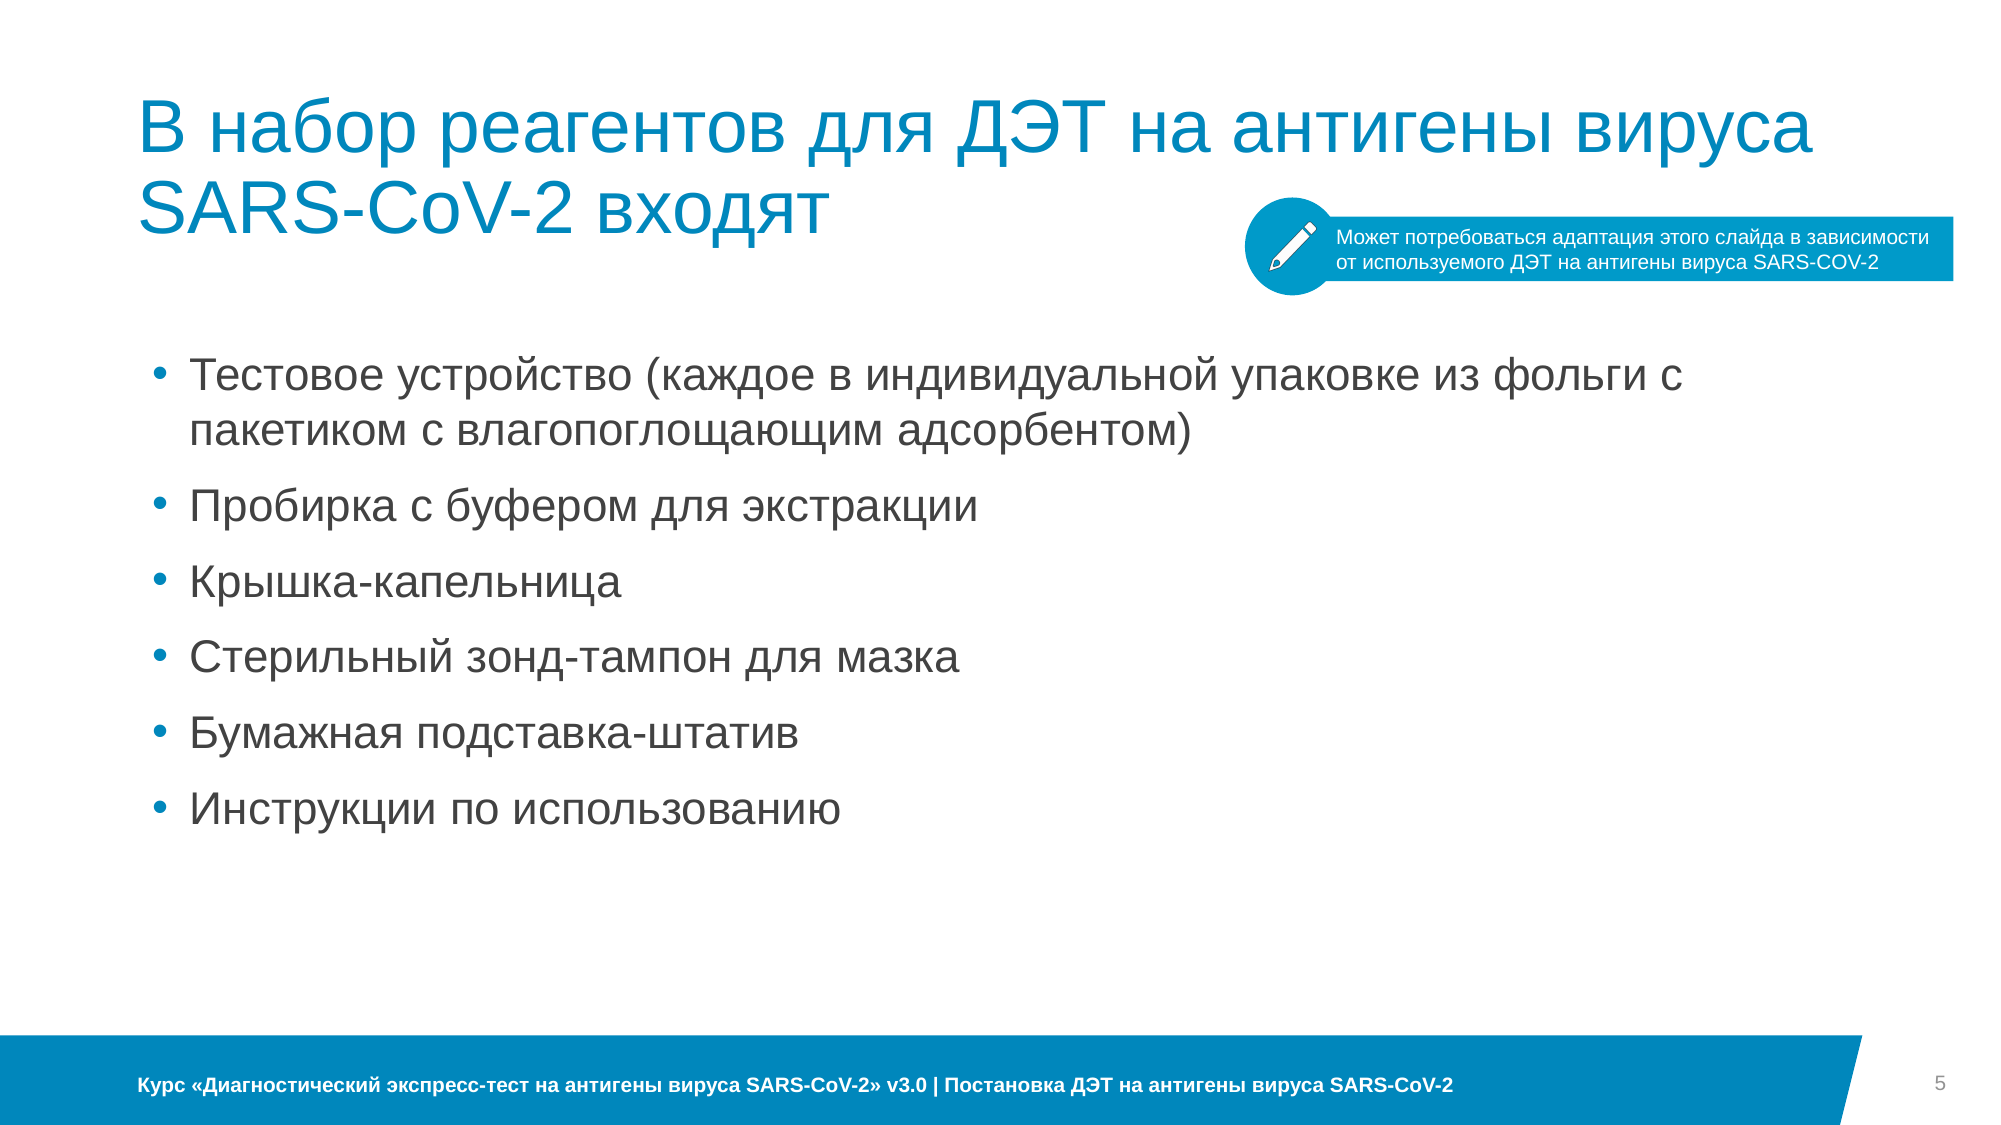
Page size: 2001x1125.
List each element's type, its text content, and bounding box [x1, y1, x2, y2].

text_box В набор реагентов для ДЭТ на антигены вируса SARS-CoV-2 входят [137, 95, 1863, 251]
footer Курс «Диагностический экспресс-тест на антигены вируса SARS-CoV-2» v3.0 | Постановка ДЭТ на антигены вируса SARS-CoV-2 [137, 1042, 1845, 1125]
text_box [1244, 197, 1954, 296]
slide_number 5 [1862, 1035, 1947, 1125]
list Тестовое устройство (каждое в индивидуальной упаковке из фольги с пакетиком с влагопоглощающим адсорбентом) Пробирка с буфером для экстракции Крышка-капельница Стерильный зонд-тампон для мазка Бумажная подставка-штатив Инструкции по использованию [137, 337, 1863, 905]
